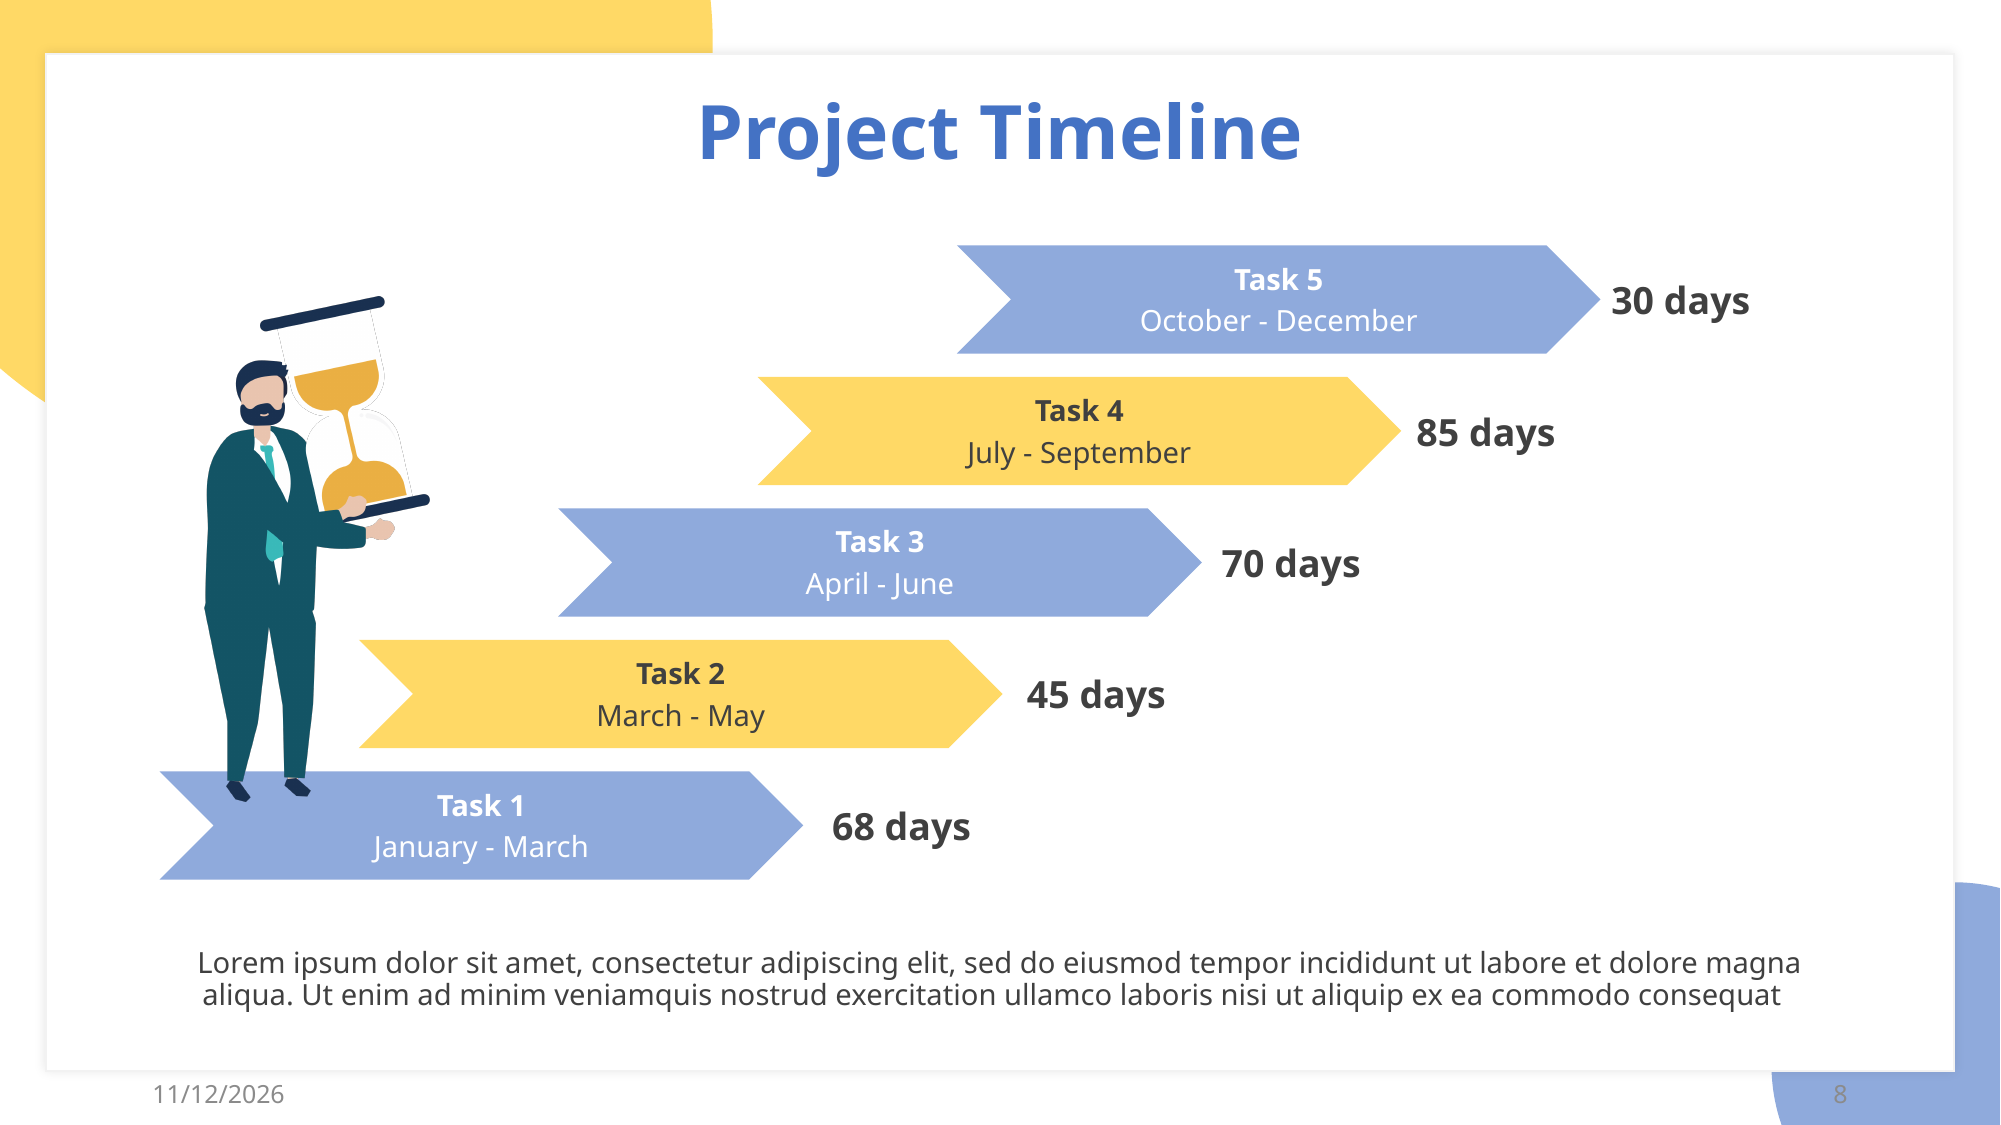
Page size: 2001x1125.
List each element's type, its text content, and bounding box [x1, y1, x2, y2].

text_box January - March [274, 828, 689, 864]
text_box Task 2 [473, 655, 888, 691]
text_box 70 days [1221, 539, 1451, 586]
text_box 68 days [832, 802, 1062, 849]
text_box [45, 53, 1955, 1072]
text_box [755, 375, 1403, 487]
slide_number 8 [1412, 1065, 1863, 1125]
text_box [157, 770, 805, 881]
text_box [0, 0, 714, 401]
text_box Task 4 [872, 392, 1287, 428]
picture [204, 296, 430, 802]
text_box Task 5 [1071, 260, 1486, 296]
text_box [954, 244, 1603, 355]
text_box Task 3 [672, 523, 1088, 559]
text_box 30 days [1611, 276, 1841, 322]
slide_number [137, 1065, 588, 1125]
text_box [555, 507, 1204, 618]
text_box [430, 638, 1005, 750]
text_box April - June [672, 565, 1088, 601]
text_box 45 days [1026, 671, 1257, 717]
text_box Lorem ipsum dolor sit amet, consectetur adipiscing elit, sed do eiusmod tempor incididunt ut labore et dolore magna aliqua. Ut enim ad minim veniamquis nostrud exercitation ullamco laboris nisi ut aliquip ex ea commodo consequat [157, 948, 1843, 1012]
text_box March - May [473, 697, 888, 733]
text_box July - September [872, 434, 1287, 470]
text_box October - December [1071, 302, 1486, 338]
text_box Task 1 [274, 786, 689, 822]
text_box [1863, 881, 2000, 1125]
text_box Project Timeline [91, 84, 1909, 175]
text_box 85 days [1416, 408, 1646, 454]
